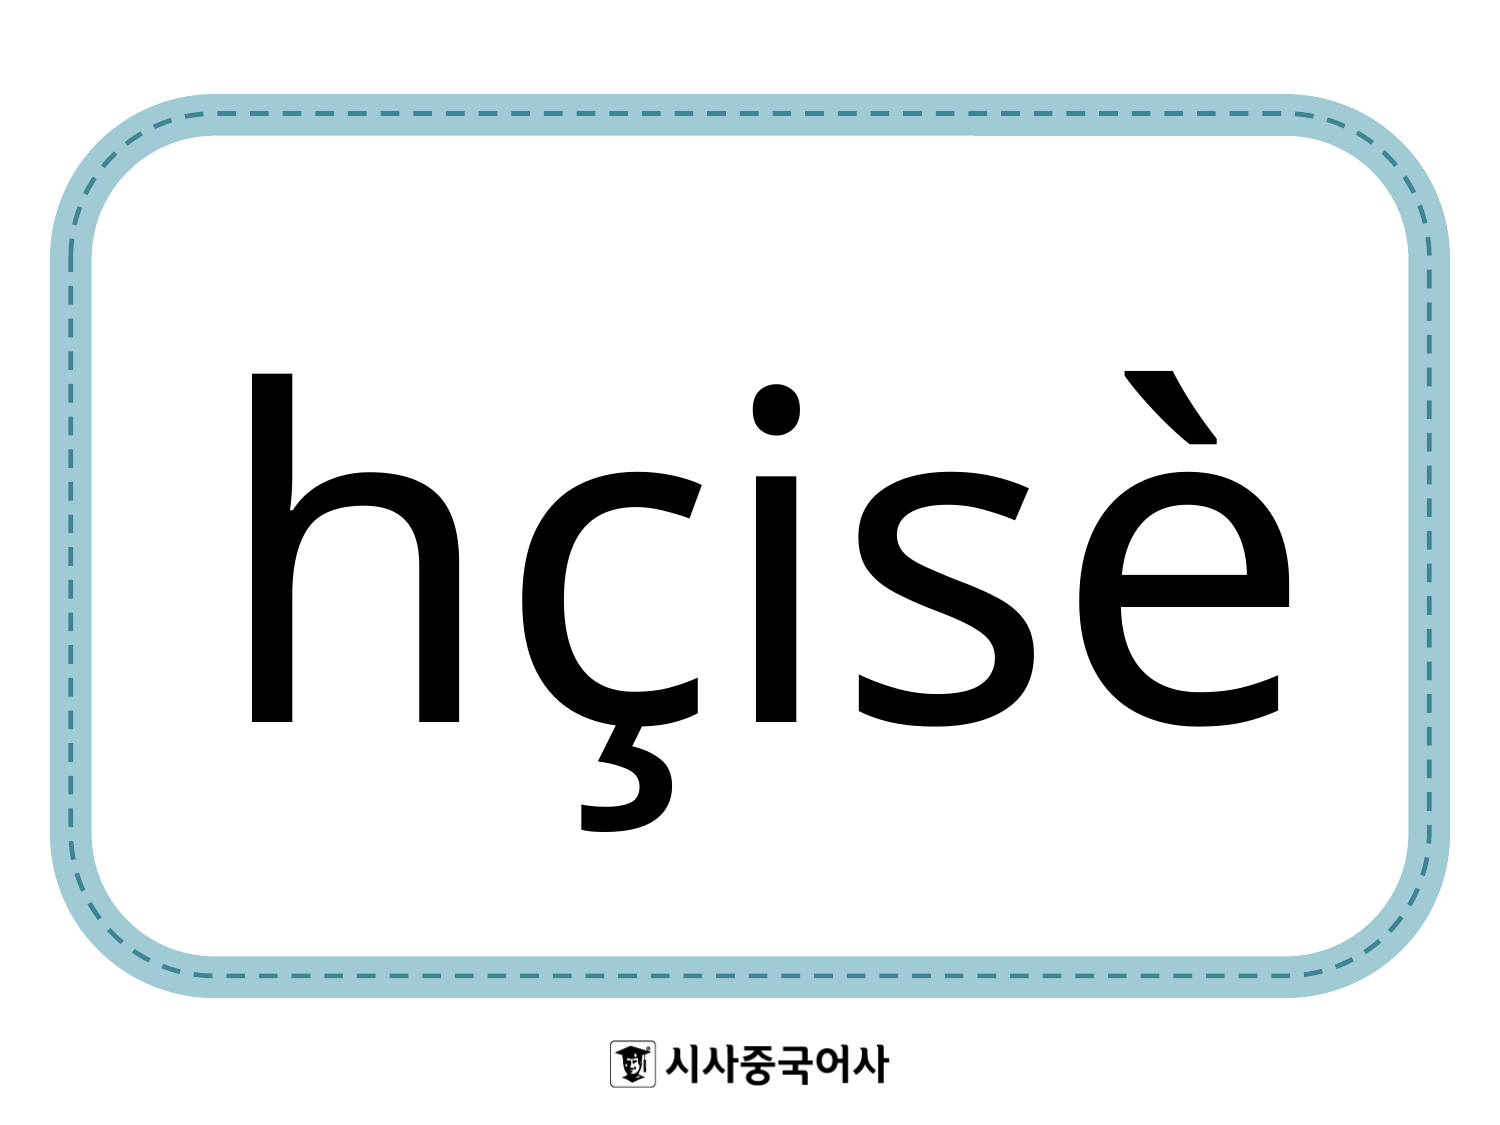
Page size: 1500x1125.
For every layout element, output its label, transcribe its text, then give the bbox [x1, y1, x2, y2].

text_box hçisè [159, 208, 1368, 871]
picture [602, 1034, 898, 1094]
